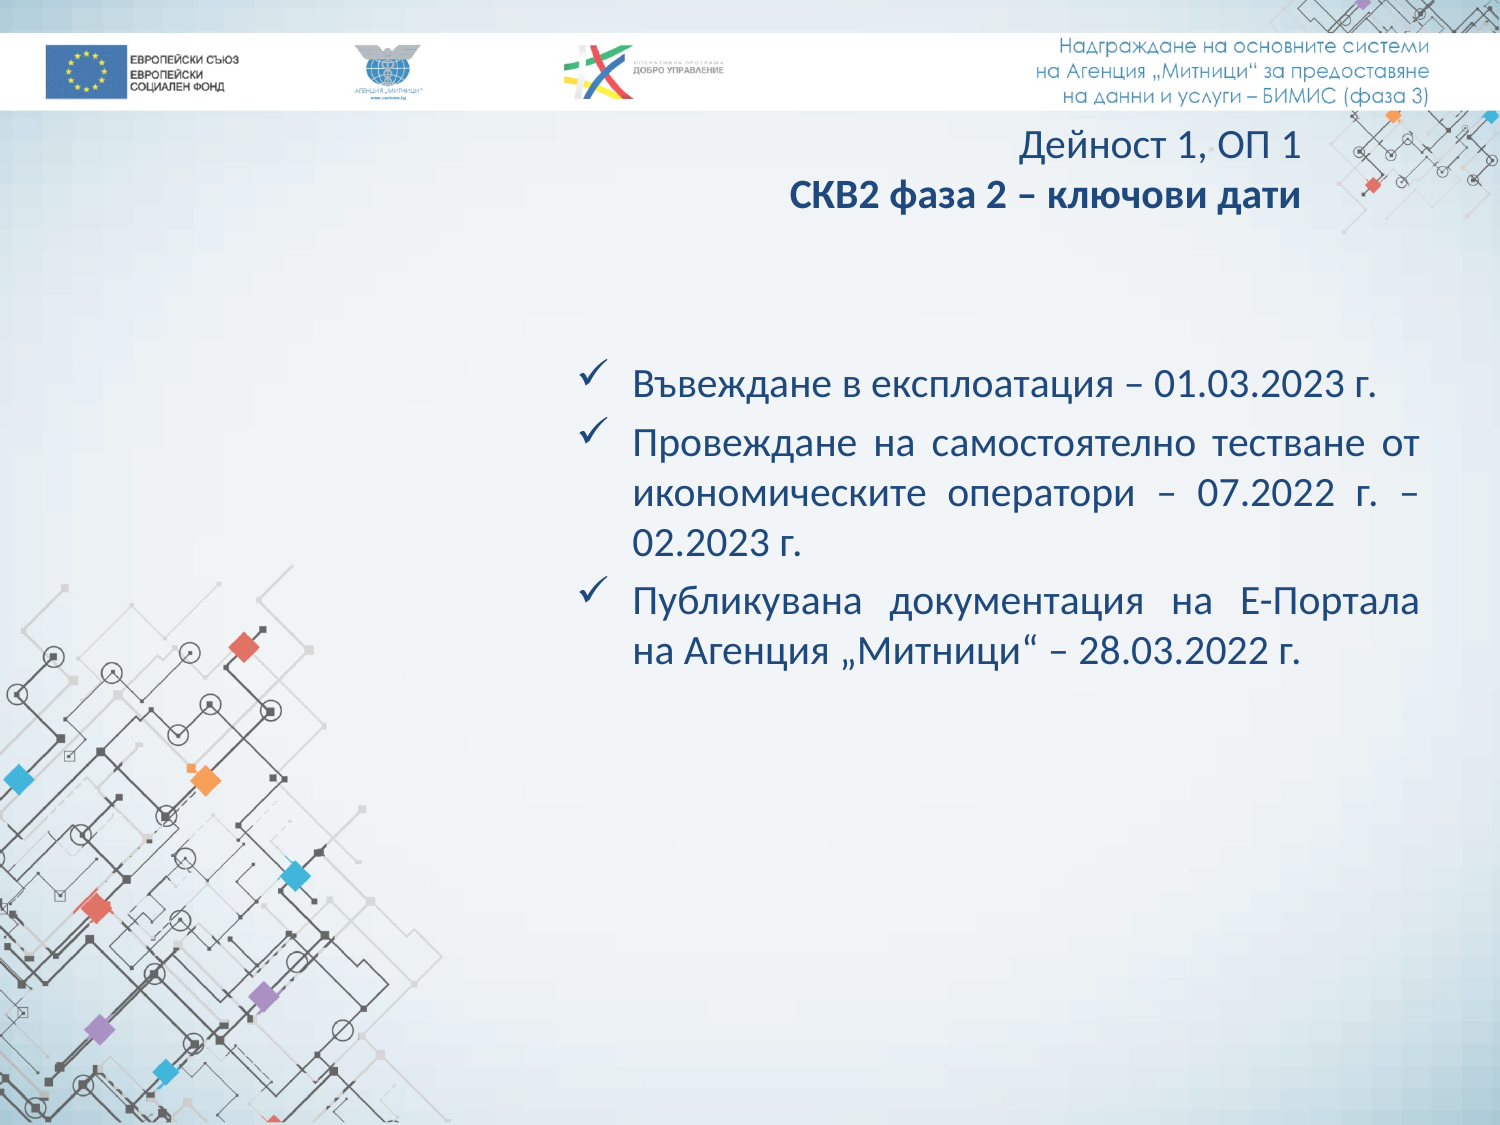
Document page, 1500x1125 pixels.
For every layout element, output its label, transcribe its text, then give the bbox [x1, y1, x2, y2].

title Дейност 1, ОП 1 СКВ2 фаза 2 – ключови дати [123, 101, 1317, 232]
subtitle Въвеждане в експлоатация – 01.03.2023 г. Провеждане на самостоятелно тестване от икономическите оператори – 07.2022 г. – 02.2023 г. Публикувана документация на E-Портала на Агенция „Митници“ – 28.03.2022 г. [561, 231, 1436, 925]
